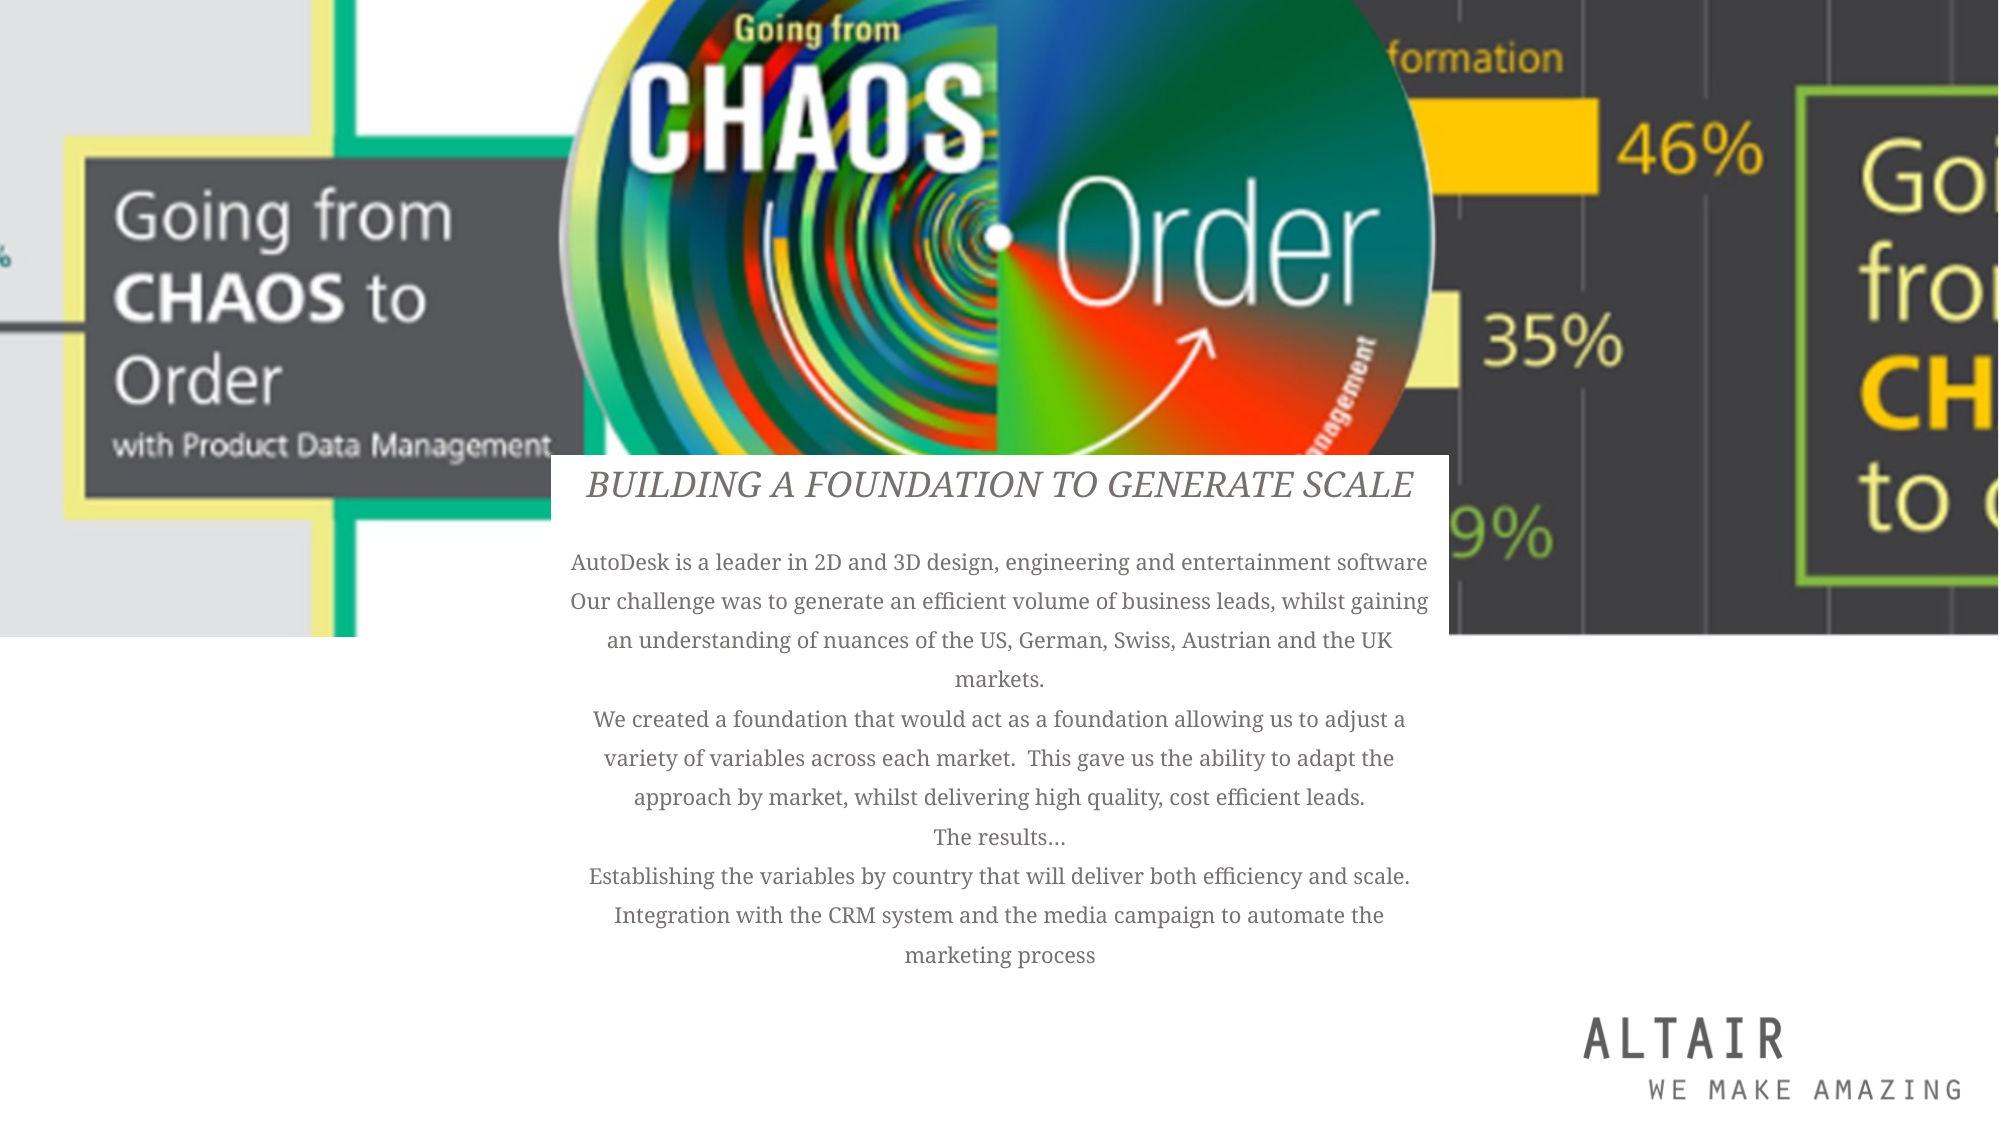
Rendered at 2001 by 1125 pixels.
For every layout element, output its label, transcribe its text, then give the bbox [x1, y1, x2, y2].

picture [1583, 1014, 1964, 1103]
picture [0, 0, 1999, 637]
text_box BUILDING A FOUNDATION TO GENERATE SCALE AutoDesk is a leader in 2D and 3D design, engineering and entertainment software Our challenge was to generate an efficient volume of business leads, whilst gaining an understanding of nuances of the US, German, Swiss, Austrian and the UK markets. We created a foundation that would act as a foundation allowing us to adjust a variety of variables across each market. This gave us the ability to adapt the approach by market, whilst delivering high quality, cost efficient leads. The results… Establishing the variables by country that will deliver both efficiency and scale. Integration with the CRM system and the media campaign to automate the marketing process [551, 637, 1449, 975]
